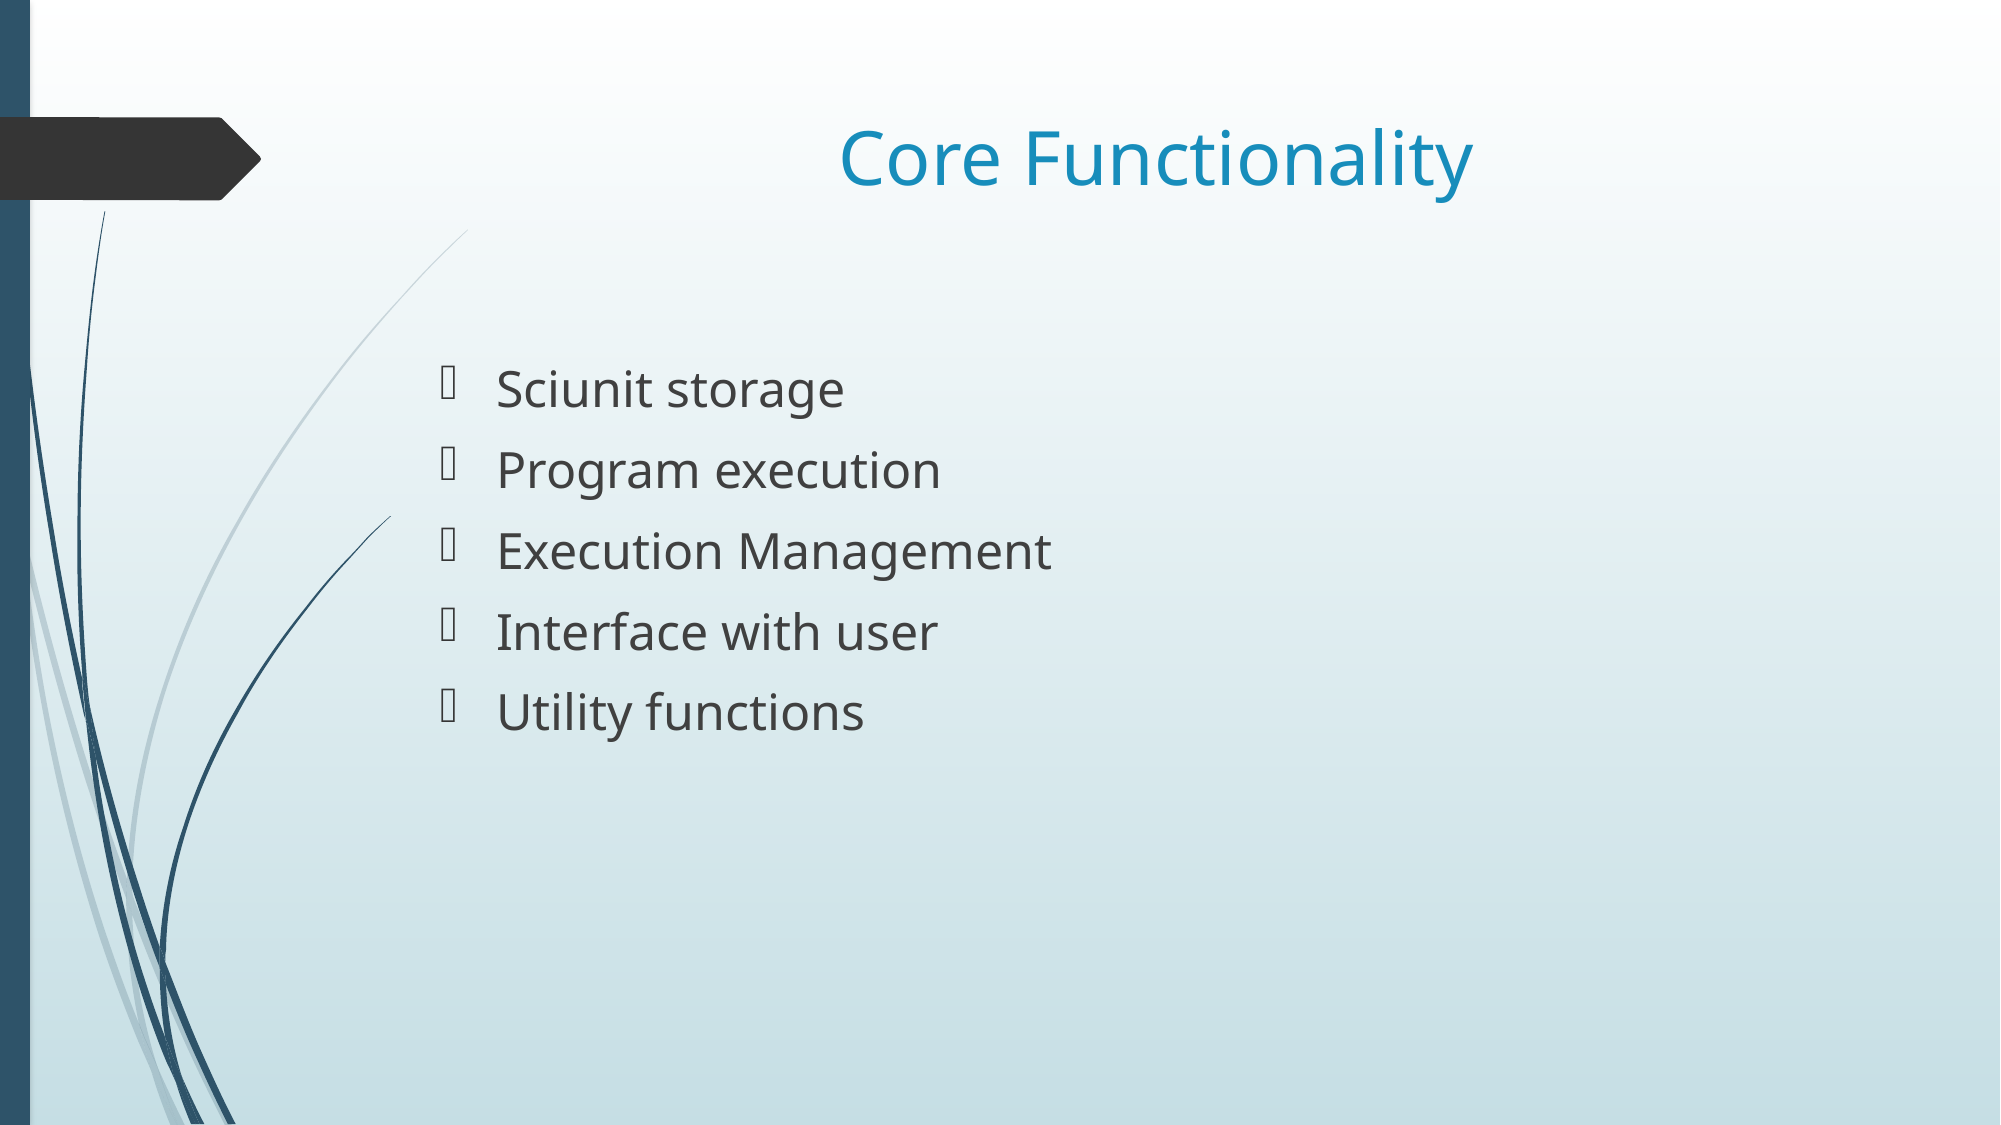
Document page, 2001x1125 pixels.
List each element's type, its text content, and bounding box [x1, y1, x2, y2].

list Sciunit storage Program execution Execution Management Interface with user Utility functions [424, 350, 1888, 970]
title Core Functionality [425, 102, 1888, 313]
